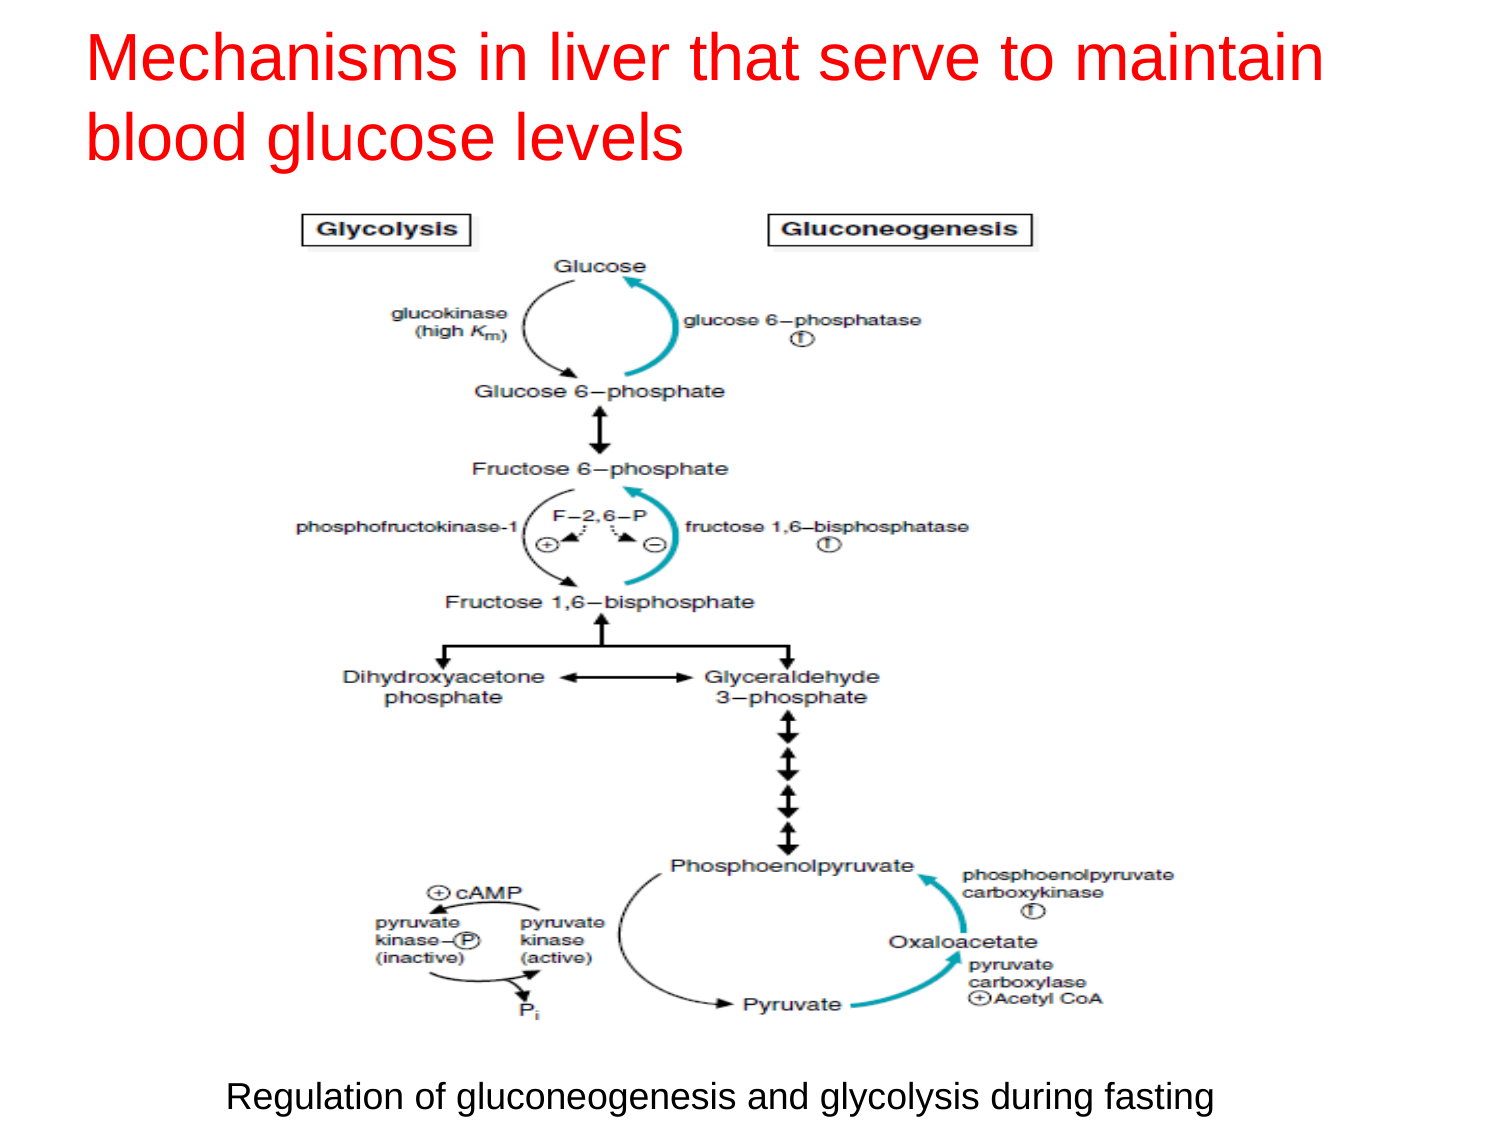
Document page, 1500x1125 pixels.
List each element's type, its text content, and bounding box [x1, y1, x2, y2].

title Mechanisms in liver that serve to maintain blood glucose levels [70, 0, 1421, 188]
text_box Regulation of gluconeogenesis and glycolysis during fasting [210, 1064, 1500, 1125]
picture [292, 198, 1184, 1027]
